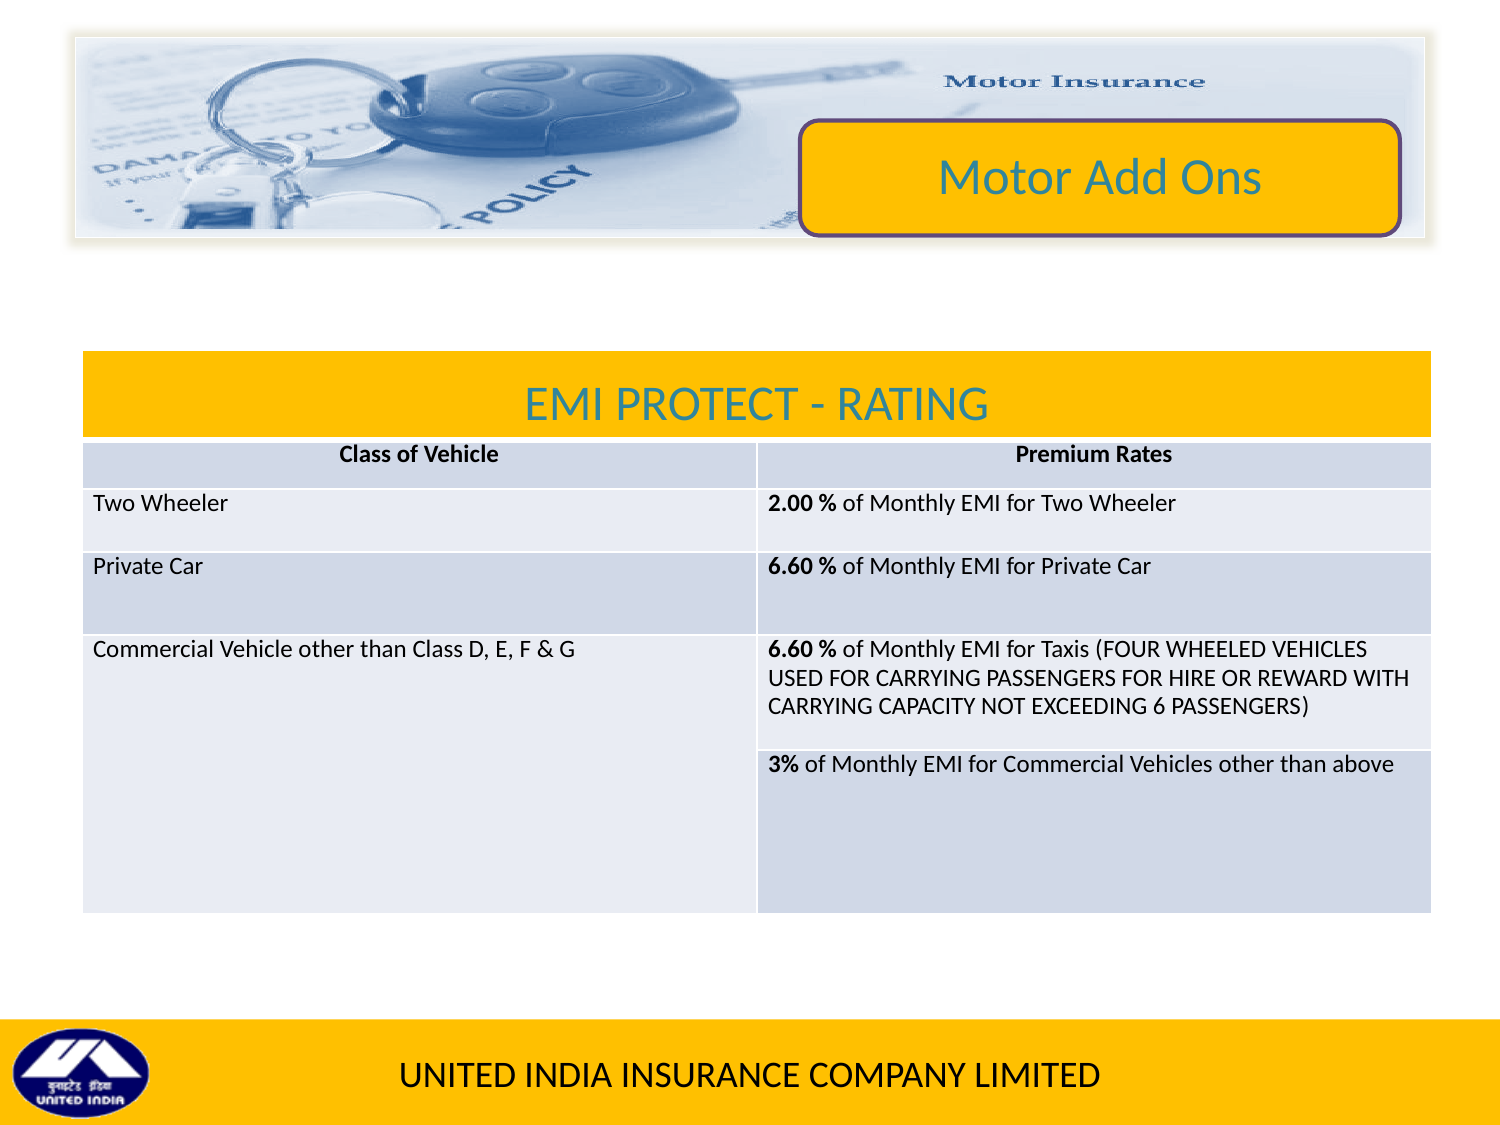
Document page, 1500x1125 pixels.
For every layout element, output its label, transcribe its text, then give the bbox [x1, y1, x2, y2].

table_header EMI PROTECT - RATING [83, 351, 1431, 437]
picture [11, 1027, 153, 1119]
table_cell 3% of Monthly EMI for Commercial Vehicles other than above [758, 751, 1431, 913]
table_cell Private Car [83, 553, 756, 634]
table_cell 6.60 % of Monthly EMI for Taxis (FOUR WHEELED VEHICLES USED FOR CARRYING PASSENGERS FOR HIRE OR REWARD WITH CARRYING CAPACITY NOT EXCEEDING 6 PASSENGERS) [758, 636, 1431, 749]
table_cell Class of Vehicle [83, 443, 756, 488]
text_box UNITED INDIA INSURANCE COMPANY LIMITED [0, 1019, 1500, 1125]
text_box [799, 120, 1401, 236]
table_cell Two Wheeler [83, 490, 756, 551]
table_cell 2.00 % of Monthly EMI for Two Wheeler [758, 490, 1431, 551]
picture [74, 37, 1426, 238]
table_cell Commercial Vehicle other than Class D, E, F & G [83, 636, 756, 913]
table_cell 6.60 % of Monthly EMI for Private Car [758, 553, 1431, 634]
table_cell Premium Rates [758, 443, 1431, 488]
